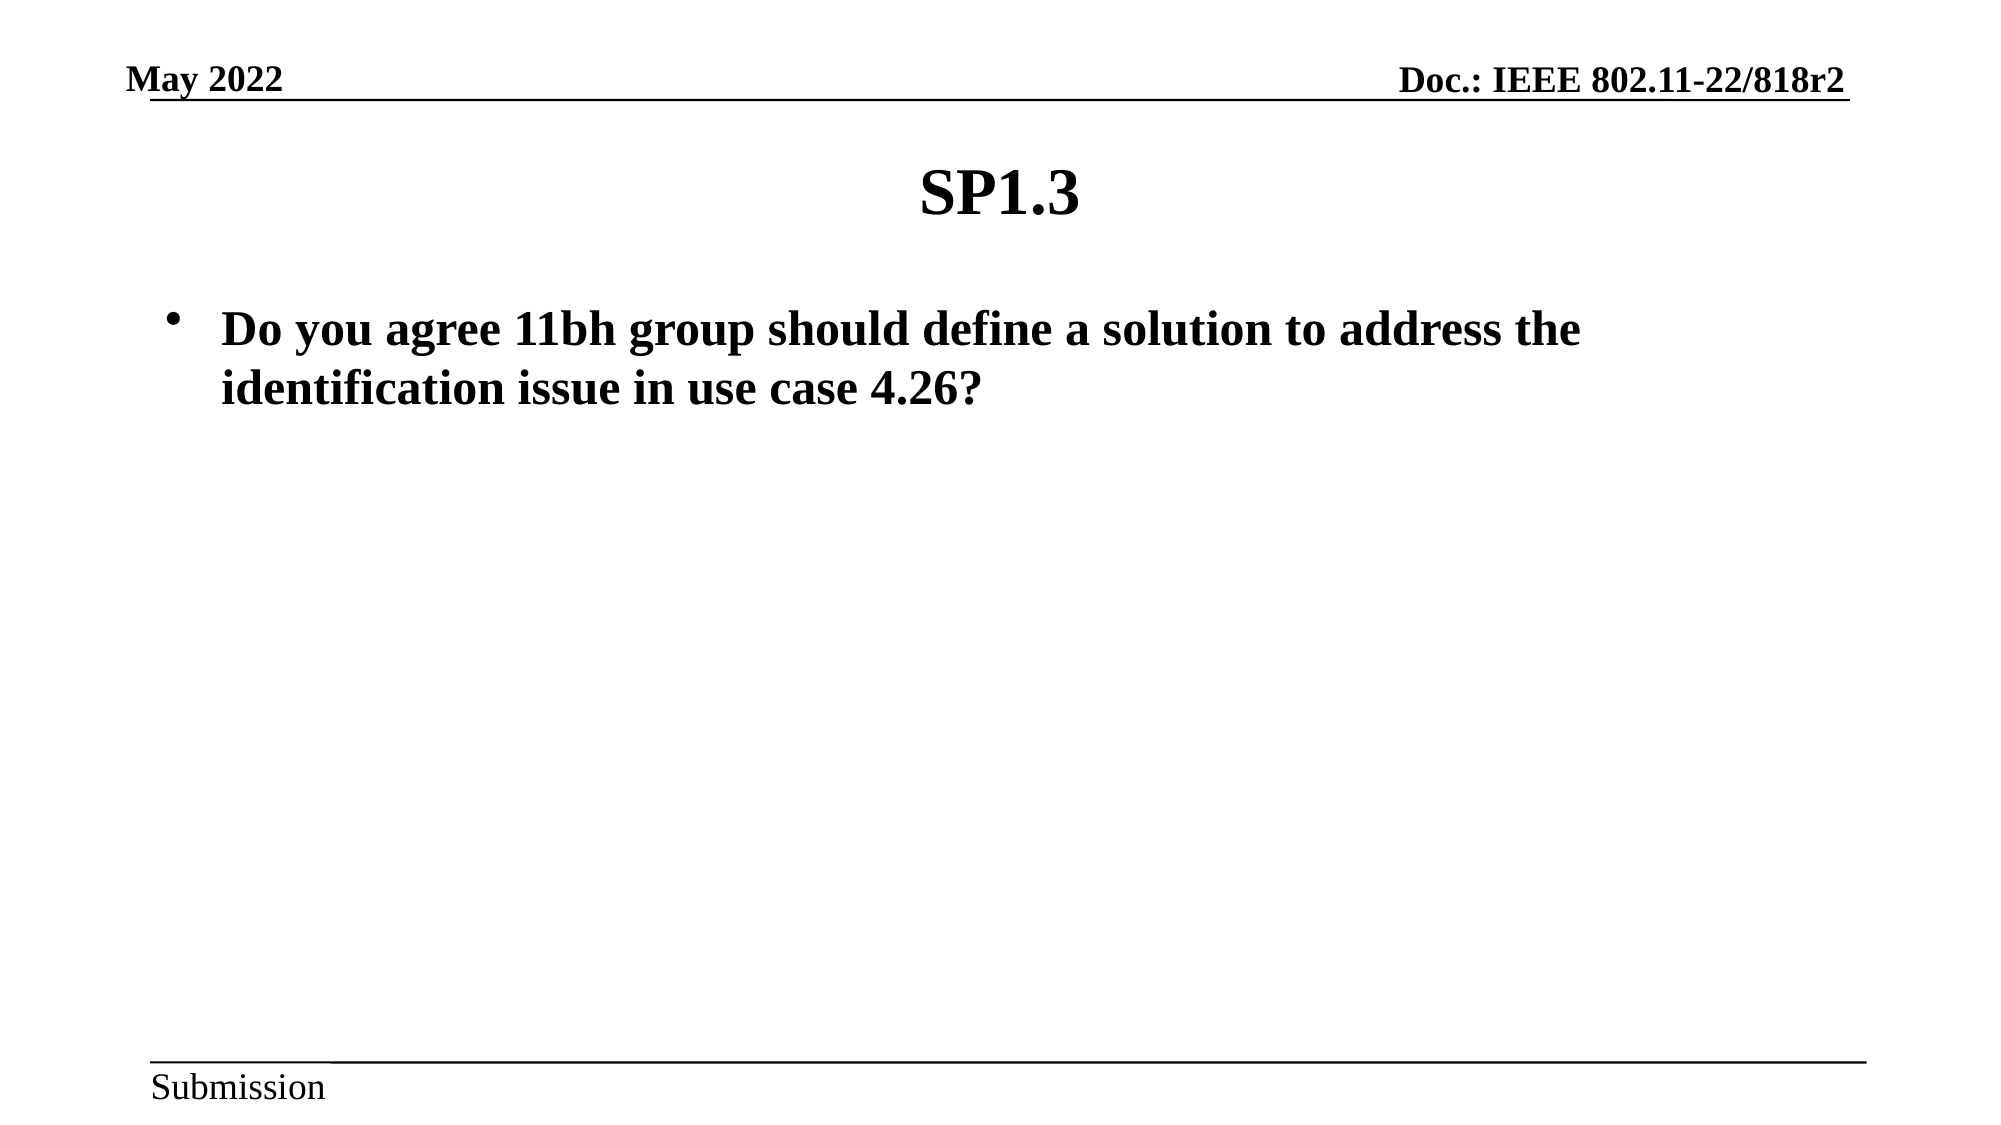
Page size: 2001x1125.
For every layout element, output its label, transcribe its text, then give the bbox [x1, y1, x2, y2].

list Do you agree 11bh group should define a solution to address the identification issue in use case 4.26? [149, 287, 1851, 1038]
title SP1.3 [149, 112, 1851, 263]
